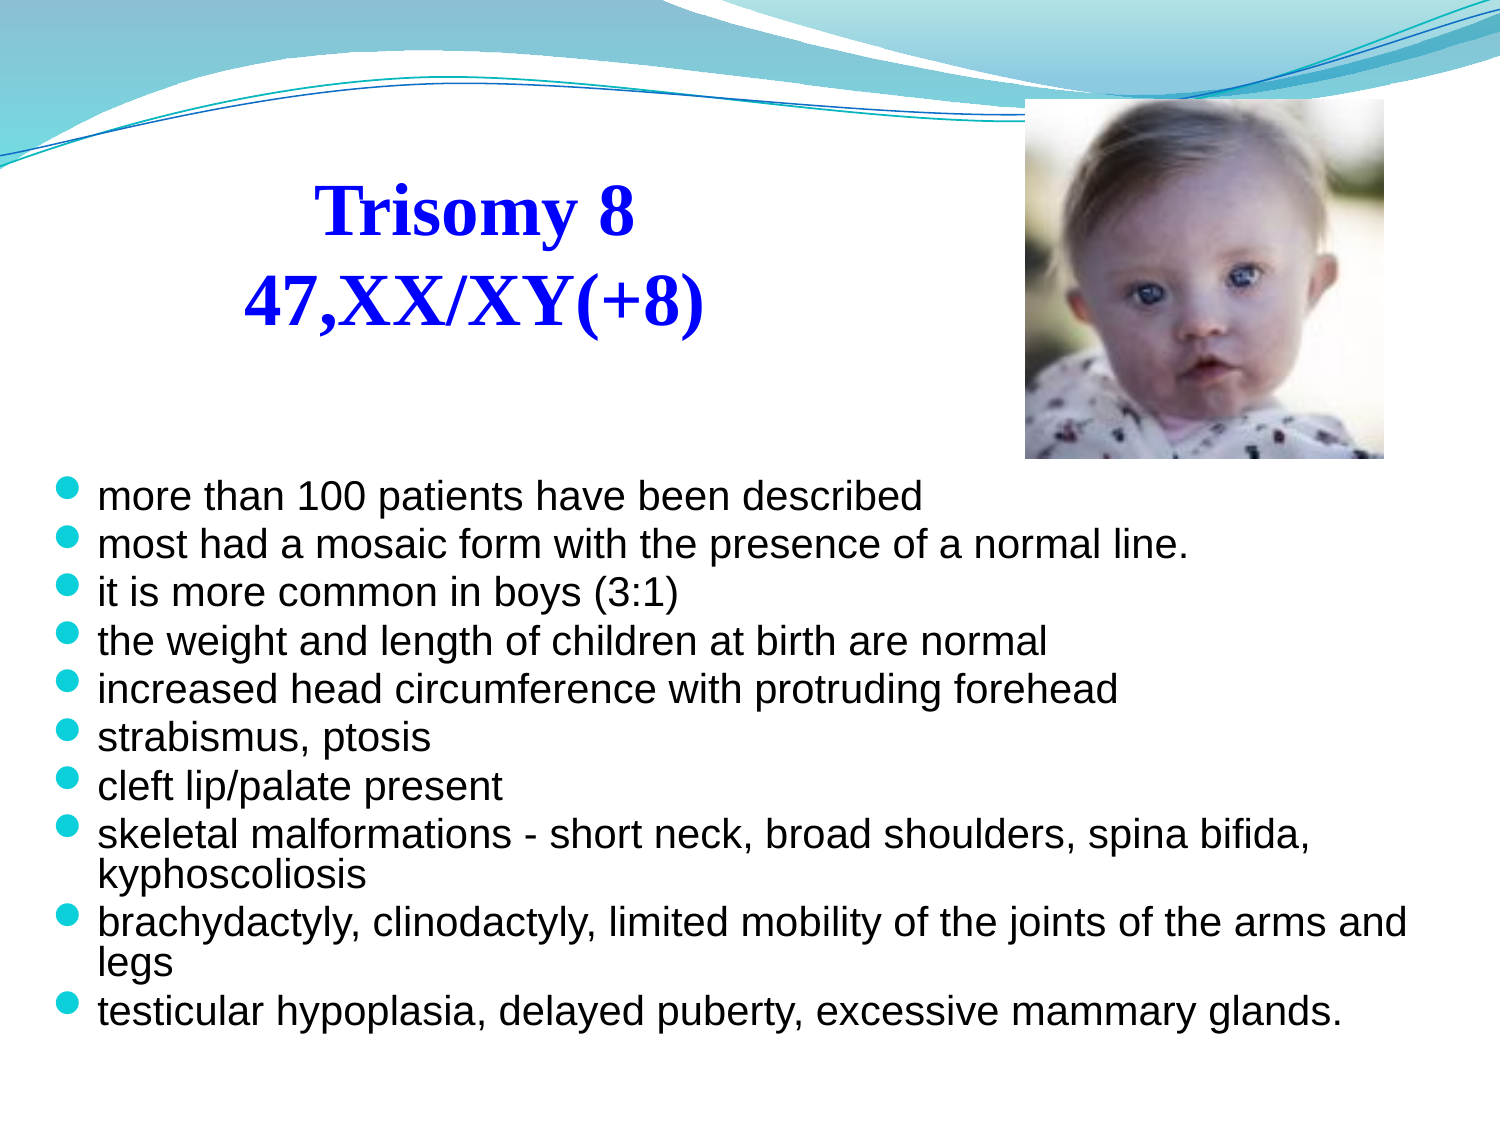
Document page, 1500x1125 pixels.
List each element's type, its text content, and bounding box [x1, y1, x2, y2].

list more than 100 patients have been described most had a mosaic form with the presence of a normal line. it is more common in boys (3:1) the weight and length of children at birth are normal increased head circumference with protruding forehead strabismus, ptosis cleft lip/palate present skeletal malformations - short neck, broad shoulders, spina bifida, kyphoscoliosis brachydactyly, clinodactyly, limited mobility of the joints of the arms and legs testicular hypoplasia, delayed puberty, excessive mammary glands. [37, 412, 1450, 1071]
title Trisomy 8 47,XX/XY(+8) [50, 149, 900, 341]
picture [1024, 99, 1385, 460]
